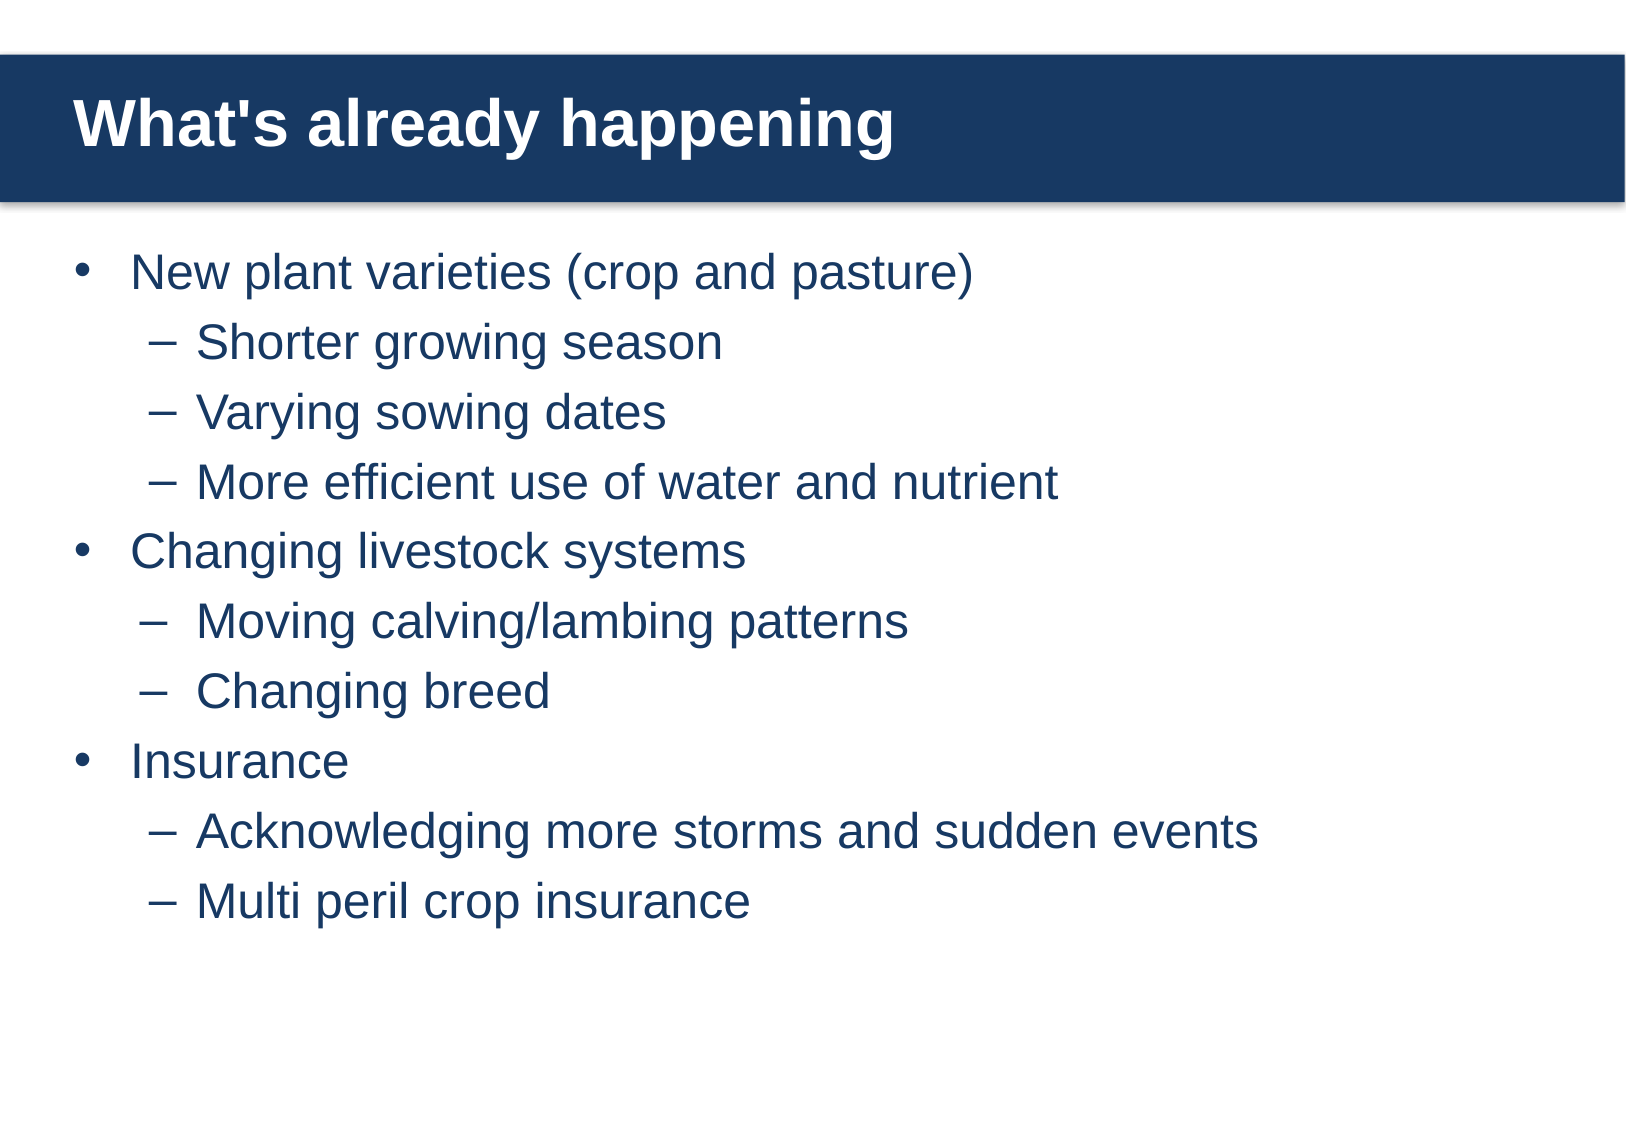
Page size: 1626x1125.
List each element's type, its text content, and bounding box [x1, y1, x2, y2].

list New plant varieties (crop and pasture) Shorter growing season Varying sowing dates More efficient use of water and nutrient Changing livestock systems Moving calving/lambing patterns Changing breed Insurance Acknowledging more storms and sudden events Multi peril crop insurance [59, 231, 1567, 971]
title What's already happening [59, 72, 1567, 198]
